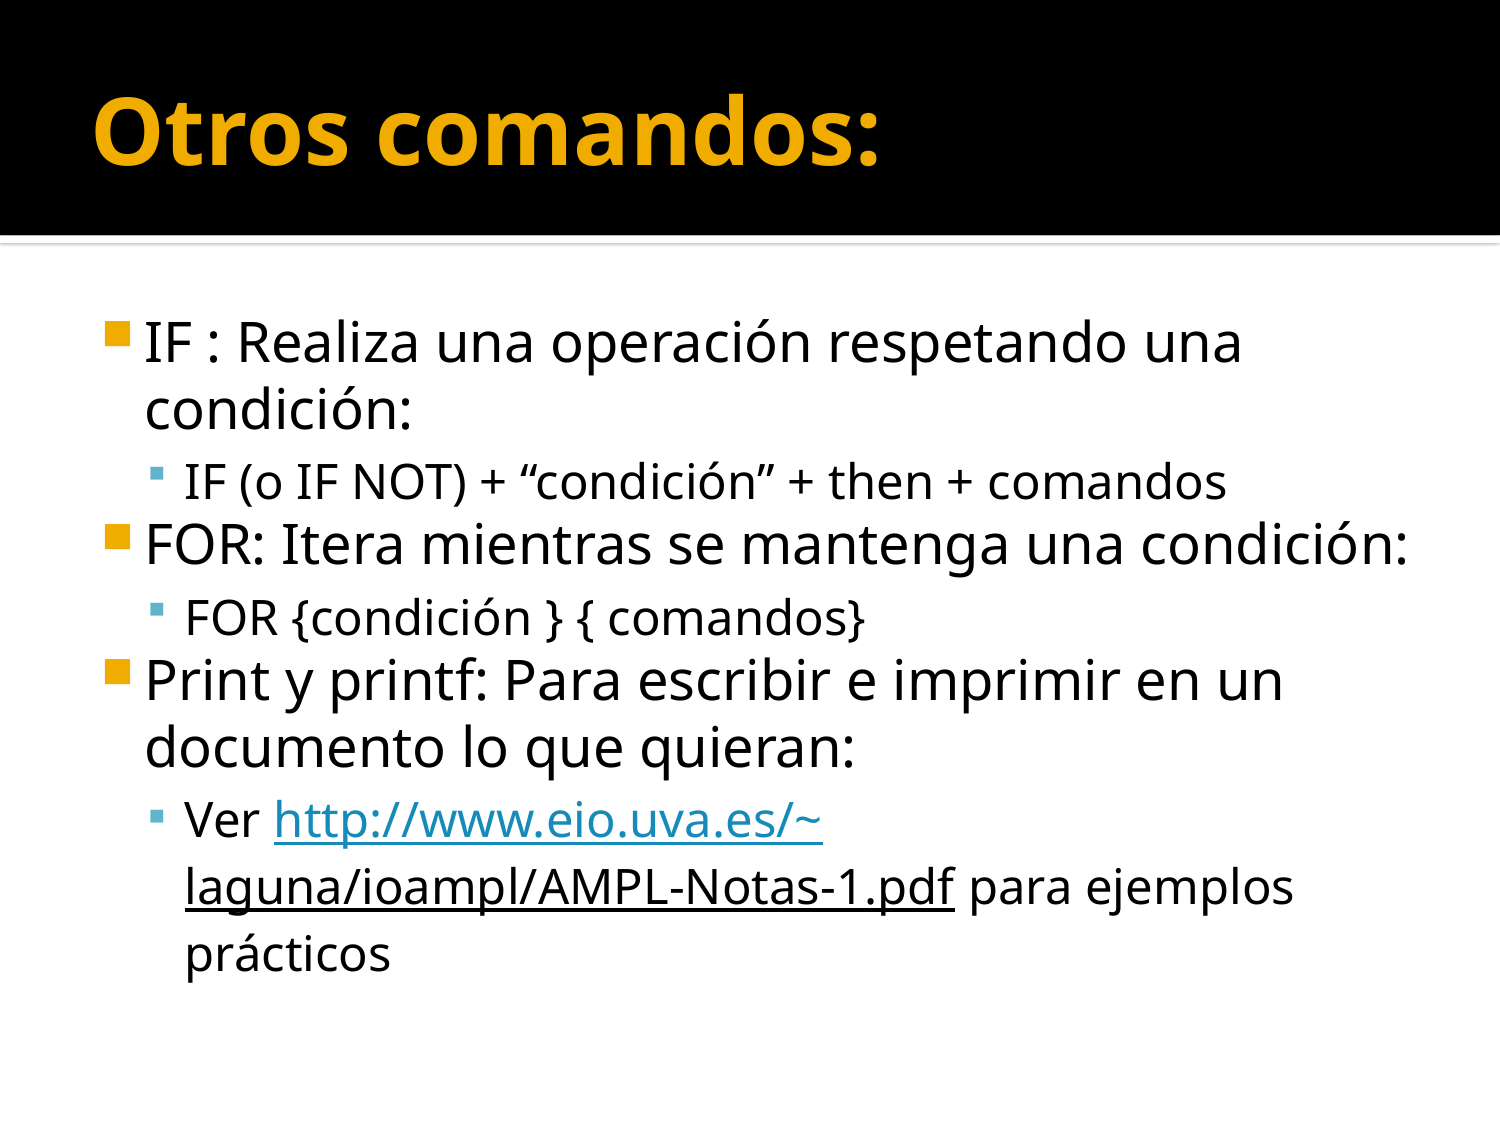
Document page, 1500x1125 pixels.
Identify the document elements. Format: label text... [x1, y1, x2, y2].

list IF : Realiza una operación respetando una condición: IF (o IF NOT) + “condición” + then + comandos FOR: Itera mientras se mantenga una condición: FOR {condición } { comandos} Print y printf: Para escribir e imprimir en un documento lo que quieran: Ver http://www.eio.uva.es/~laguna/ioampl/AMPL-Notas-1.pdf para ejemplos prácticos [75, 291, 1425, 1050]
title Otros comandos: [75, 25, 1425, 231]
